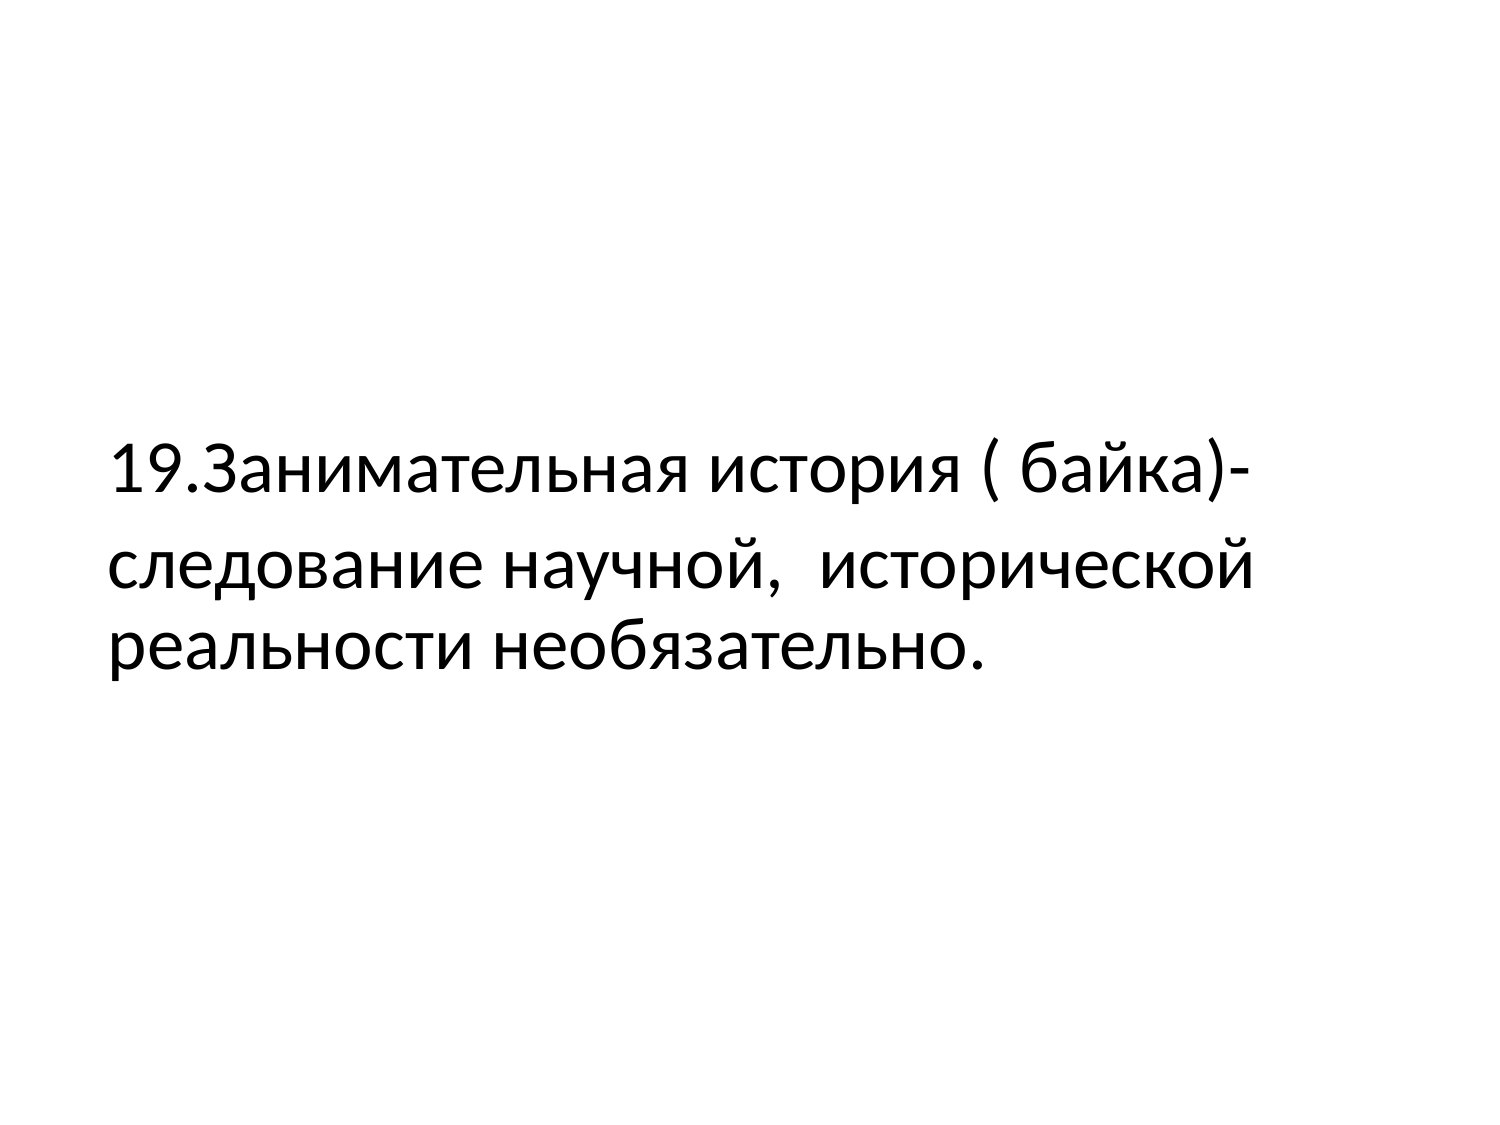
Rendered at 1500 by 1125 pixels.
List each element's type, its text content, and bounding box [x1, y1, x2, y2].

list Занимательная история ( байка)- следование научной, исторической реальности необязательно. [75, 314, 1425, 1079]
